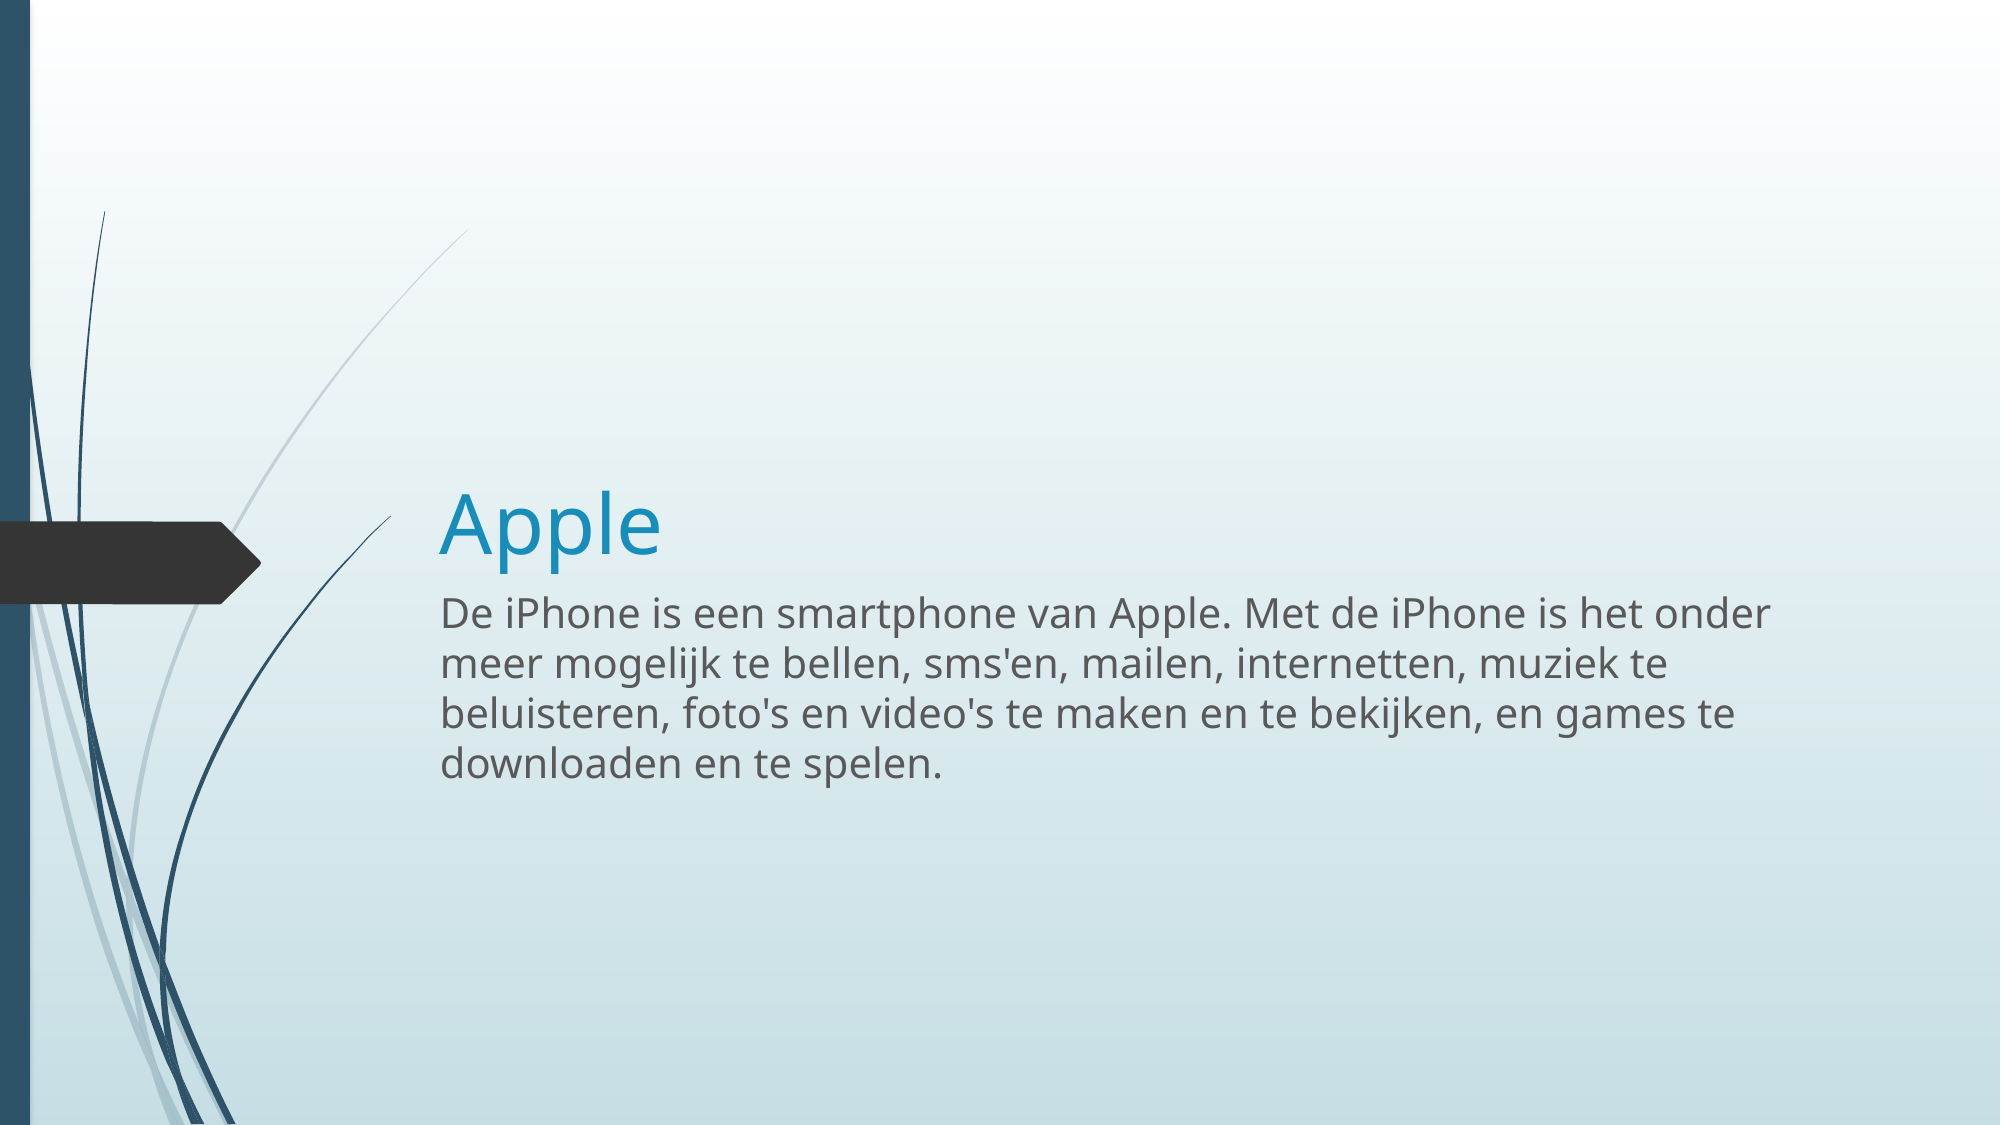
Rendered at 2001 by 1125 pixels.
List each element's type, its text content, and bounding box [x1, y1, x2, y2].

list De iPhone is een smartphone van Apple. Met de iPhone is het onder meer mogelijk te bellen, sms'en, mailen, internetten, muziek te beluisteren, foto's en video's te maken en te bekijken, en games te downloaden en te spelen. [424, 579, 1888, 868]
title Apple [424, 337, 1888, 579]
